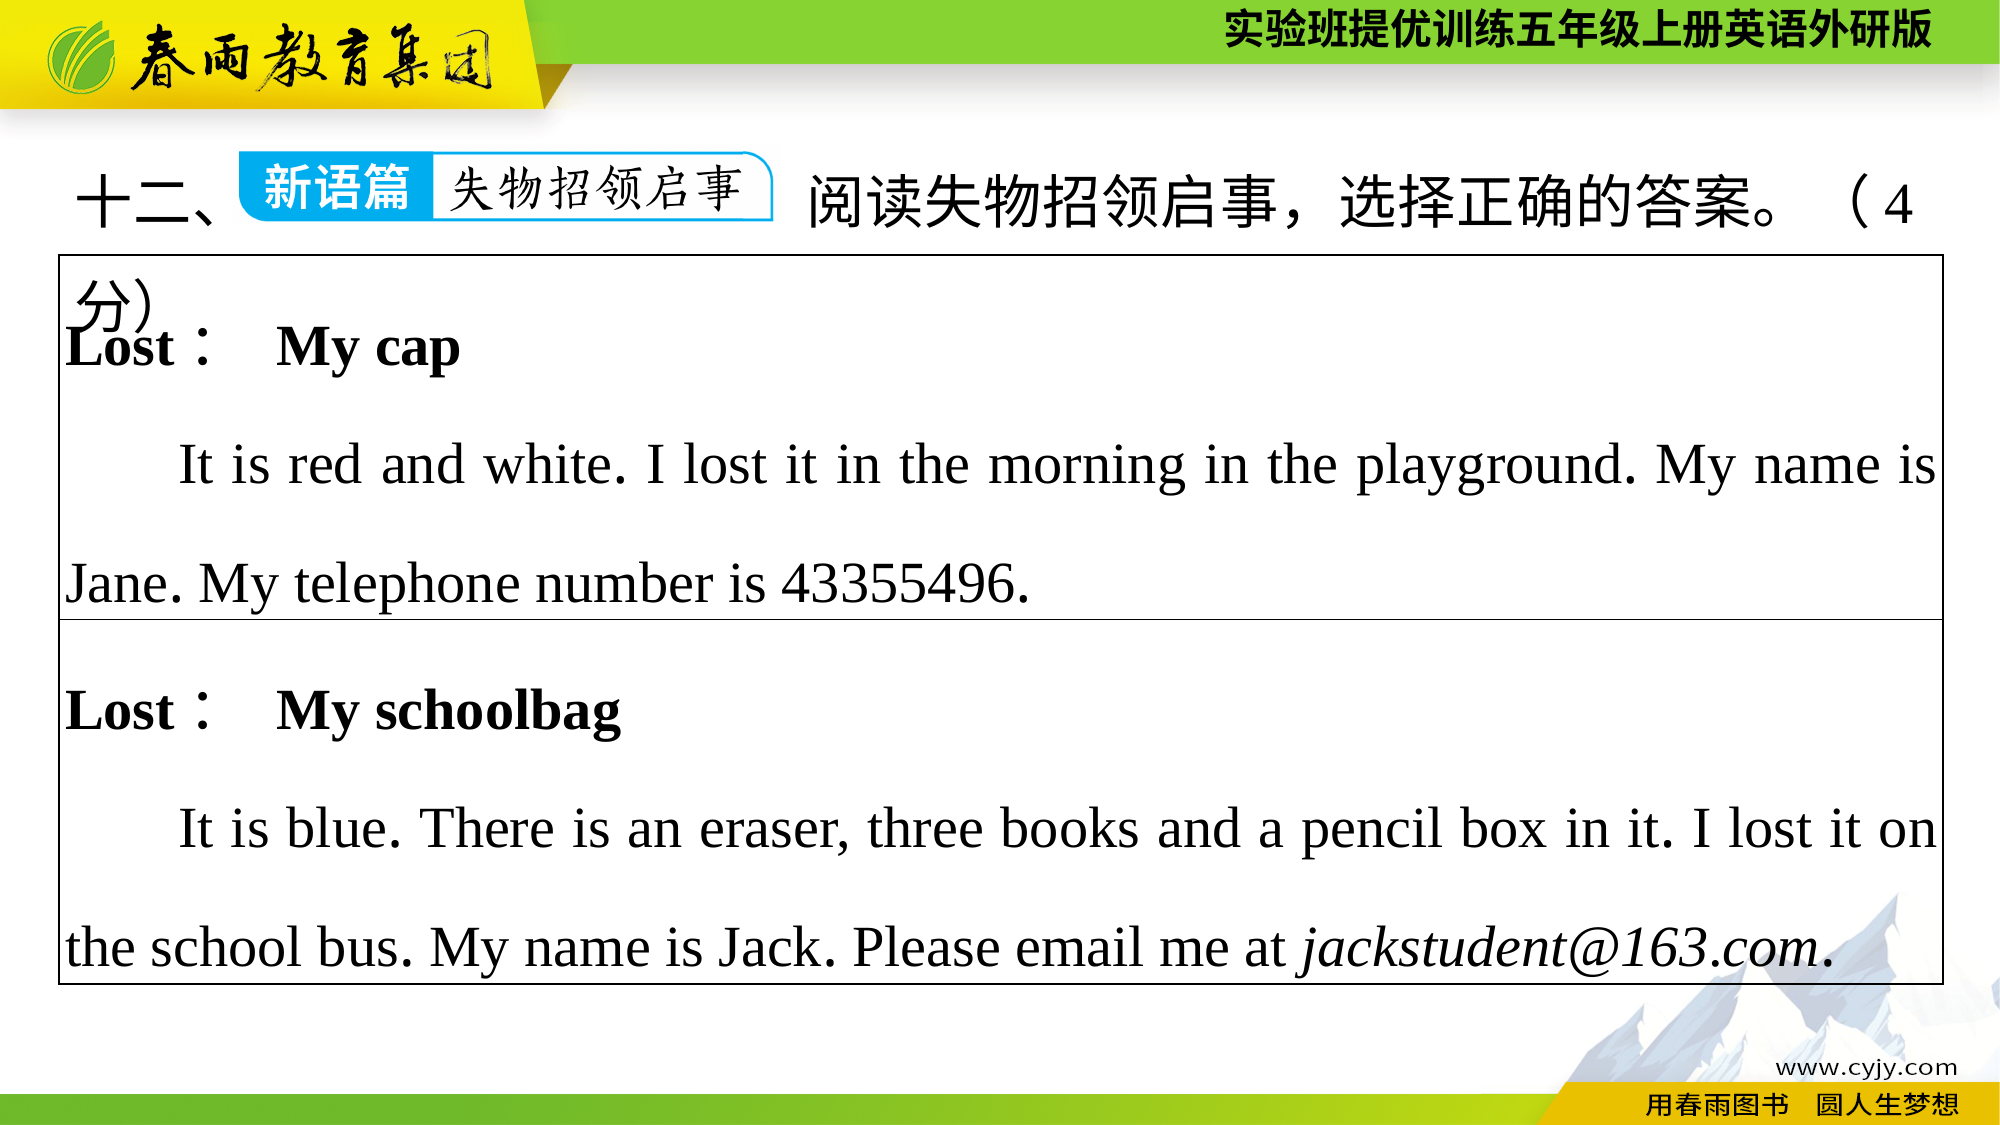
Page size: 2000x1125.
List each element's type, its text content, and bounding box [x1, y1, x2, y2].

table_header Lost： My cap It is red and white. I lost it in the morning in the playground. My name is Jane. My telephone number is 43355496. [60, 256, 1942, 619]
list 十二、 阅读失物招领启事，选择正确的答案。（4分） [59, 122, 1944, 244]
picture [0, 0, 2000, 1125]
table_cell Lost： My schoolbag It is blue. There is an eraser, three books and a pencil box in it. I lost it on the school bus. My name is Jack. Please email me at jackstudent@163.com. [60, 620, 1942, 983]
